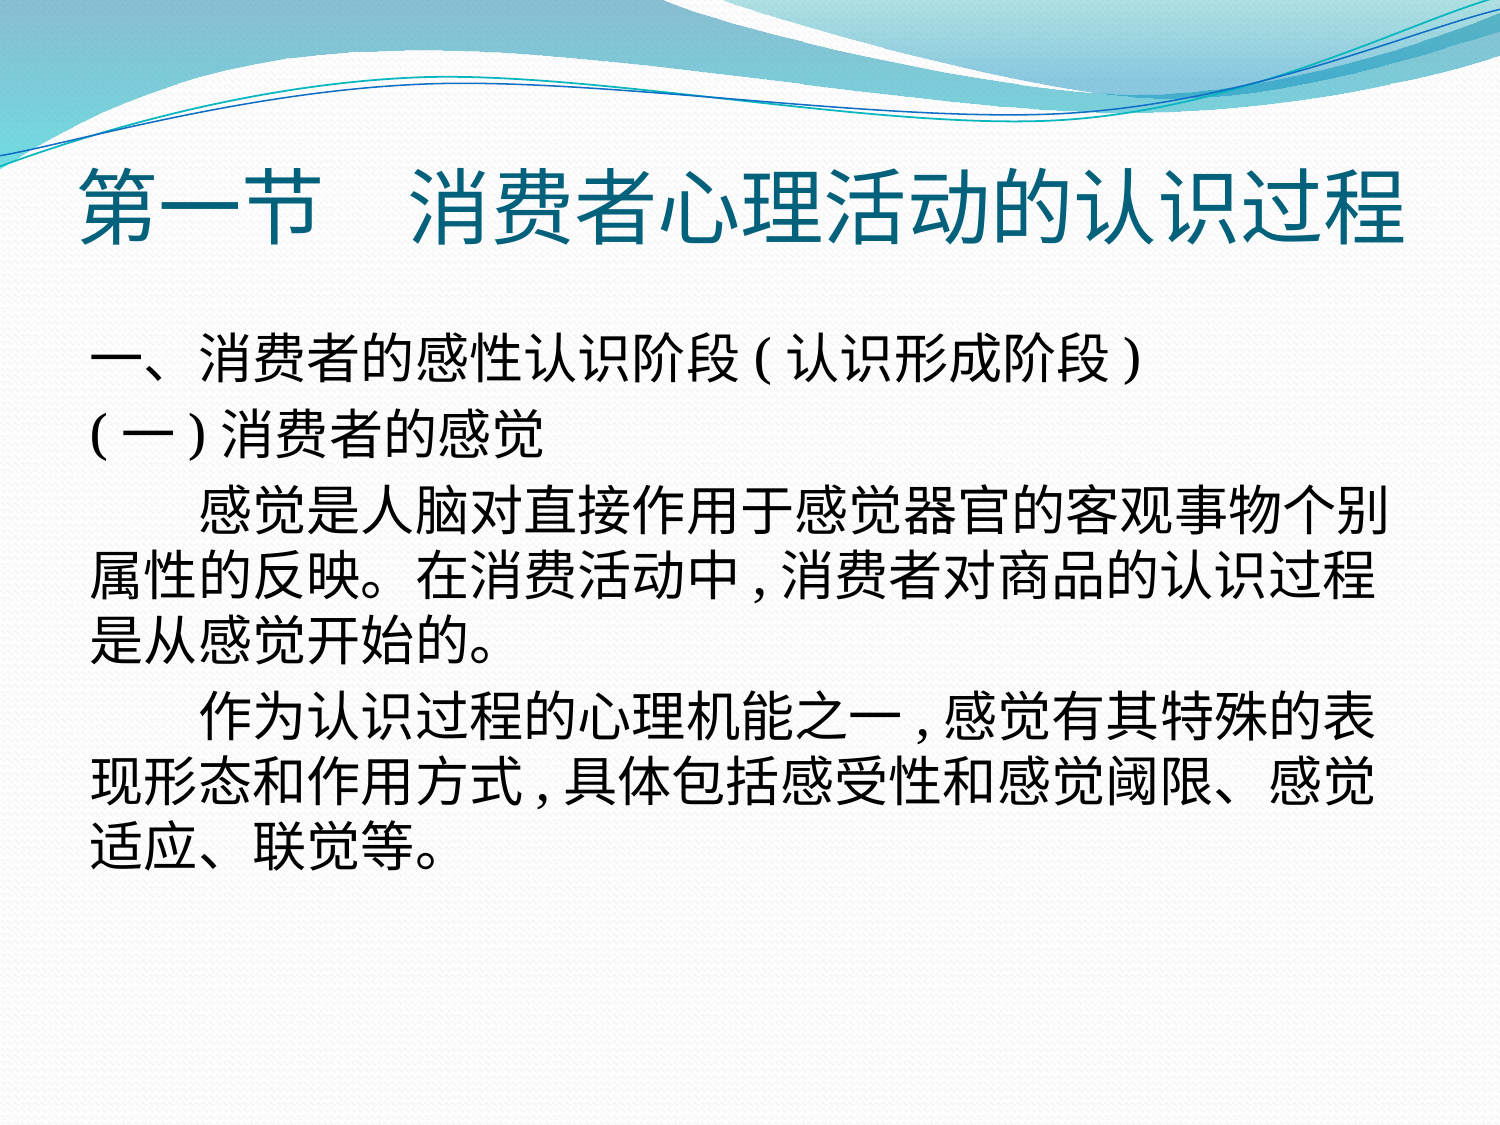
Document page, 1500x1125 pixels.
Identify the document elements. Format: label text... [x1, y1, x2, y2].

list 一、消费者的感性认识阶段(认识形成阶段) (一)消费者的感觉 感觉是人脑对直接作用于感觉器官的客观事物个别属性的反映。在消费活动中,消费者对商品的认识过程是从感觉开始的。 作为认识过程的心理机能之一,感觉有其特殊的表现形态和作用方式,具体包括感受性和感觉阈限、感觉适应、联觉等。 [75, 317, 1425, 1038]
title 第一节 消费者心理活动的认识过程 [75, 115, 1425, 256]
